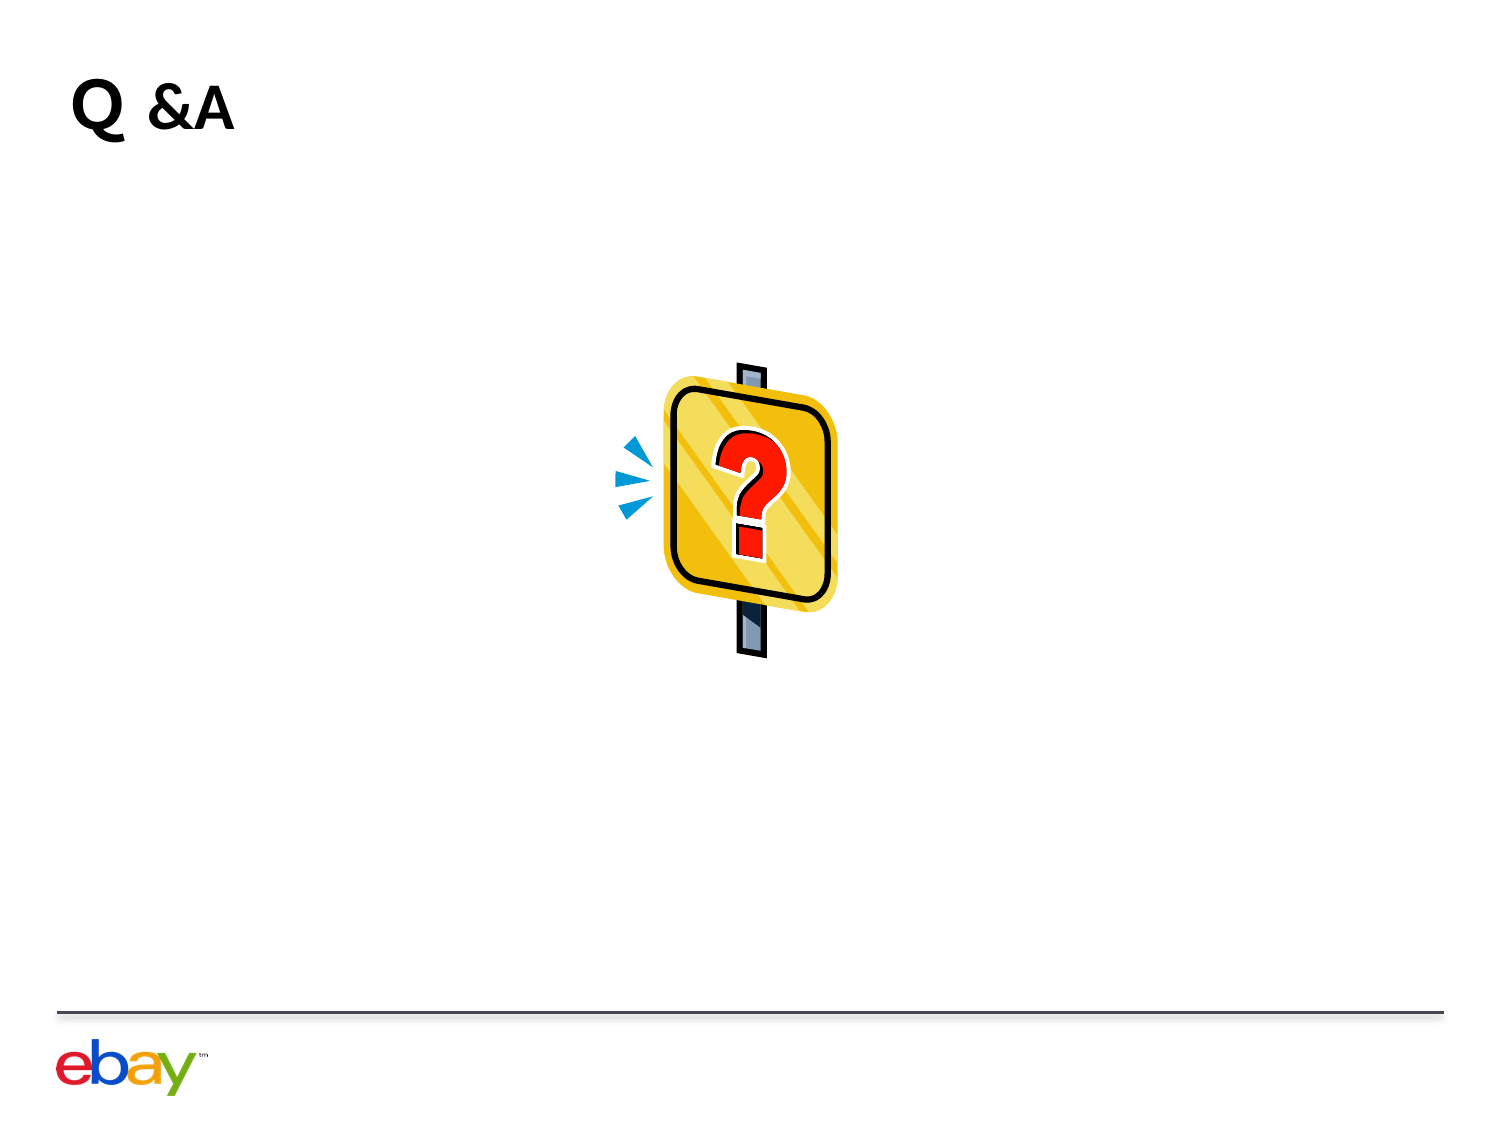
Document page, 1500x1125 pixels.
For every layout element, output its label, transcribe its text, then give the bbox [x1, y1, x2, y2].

picture [615, 362, 838, 659]
picture [56, 1039, 208, 1096]
title Ｑ&A [50, 45, 1401, 151]
